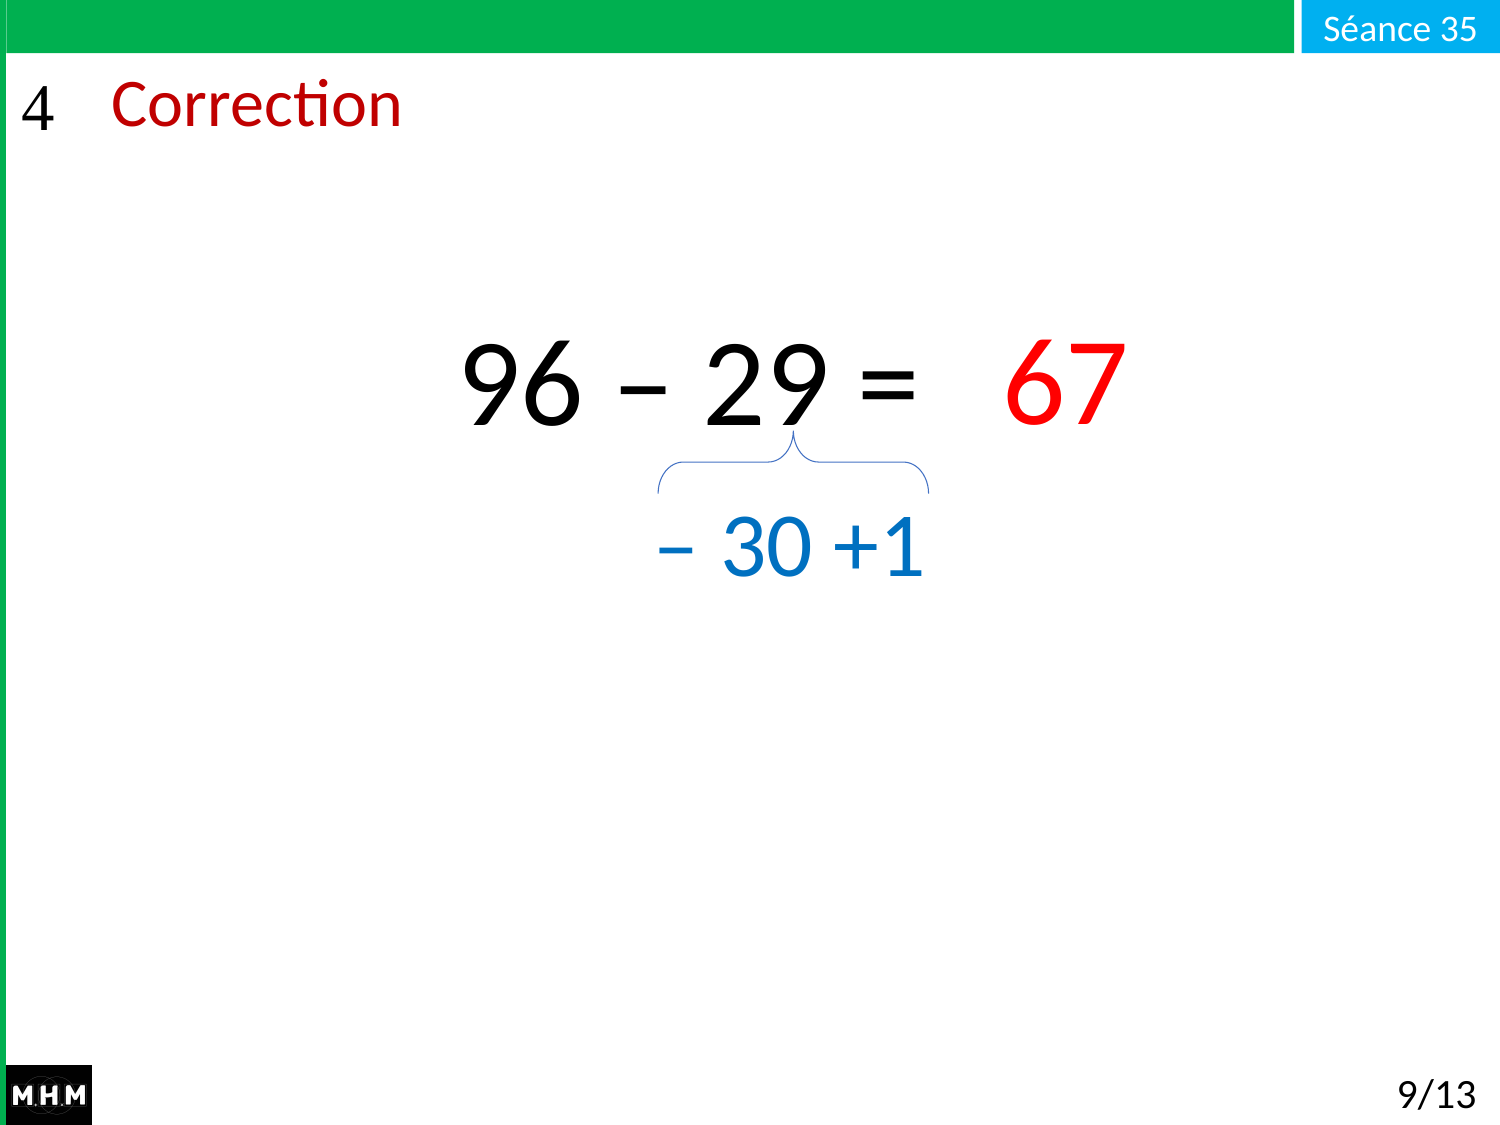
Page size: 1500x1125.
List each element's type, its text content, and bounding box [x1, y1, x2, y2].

text_box 67 [982, 291, 1149, 457]
text_box – 30 +1 [638, 476, 1439, 602]
text_box 96 – 29 = [442, 292, 1243, 458]
list 9/13 [1373, 1064, 1500, 1125]
text_box [657, 430, 930, 494]
picture [6, 1065, 92, 1125]
title Correction [96, 60, 1391, 150]
